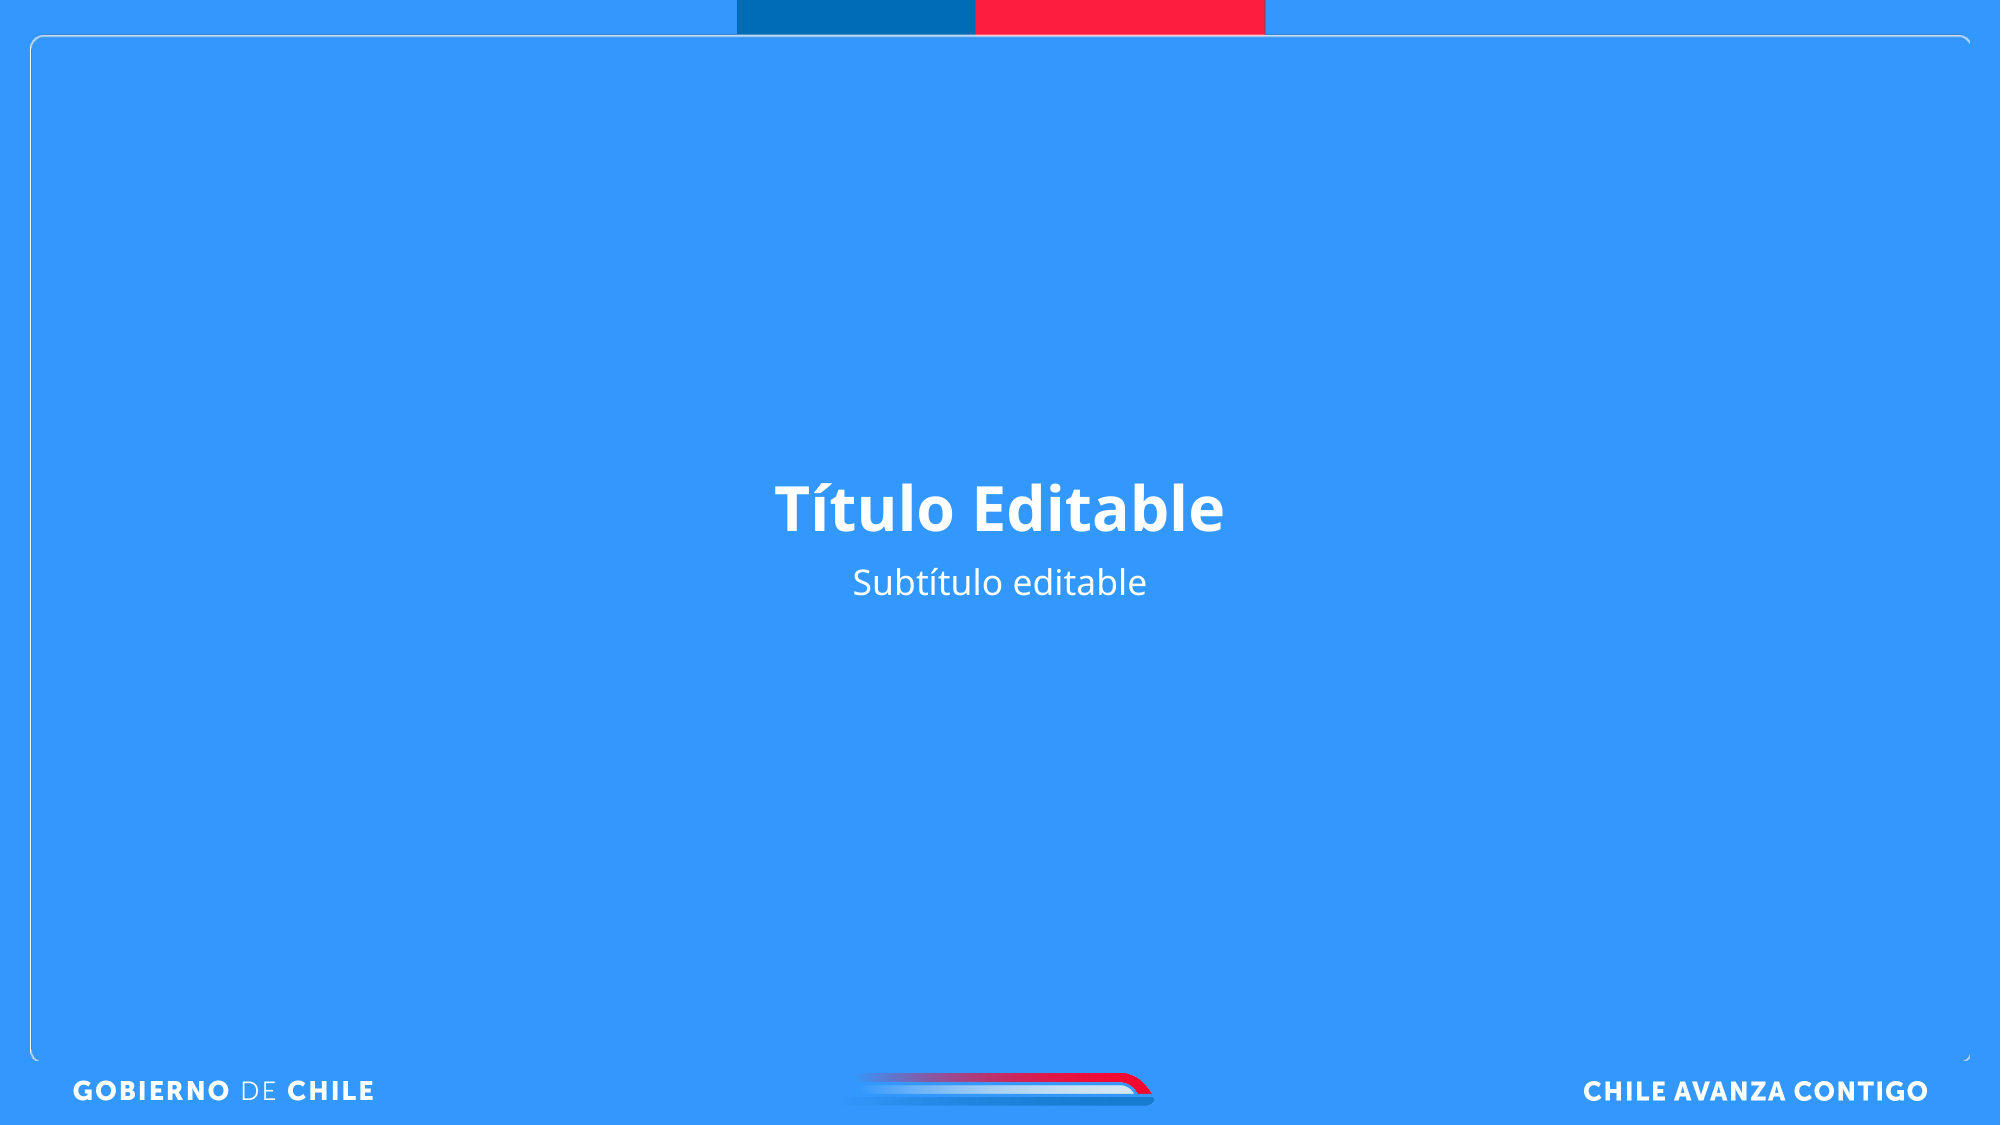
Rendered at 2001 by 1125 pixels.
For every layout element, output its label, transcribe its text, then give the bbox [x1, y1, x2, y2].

text_box Título Editable [575, 461, 1424, 552]
text_box Subtítulo editable [837, 552, 1163, 610]
picture [69, 1073, 1931, 1112]
